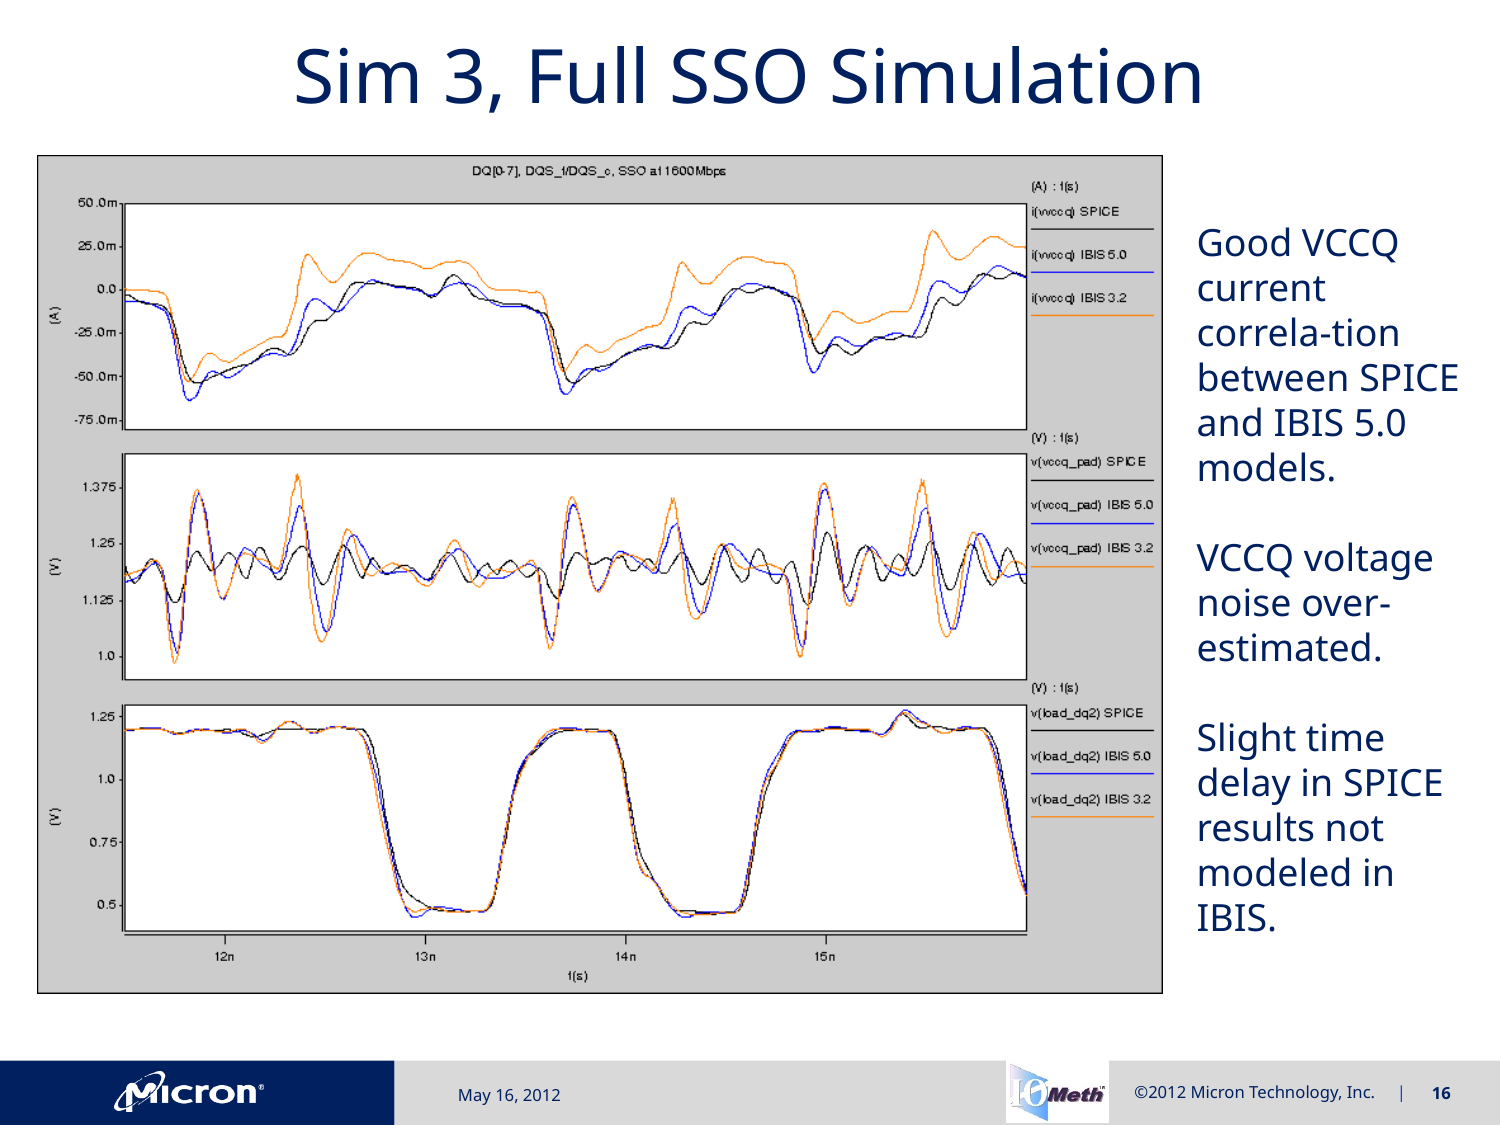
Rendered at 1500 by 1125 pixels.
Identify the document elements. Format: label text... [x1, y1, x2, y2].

picture [114, 1071, 264, 1112]
picture [1006, 1060, 1109, 1123]
picture [37, 155, 1164, 994]
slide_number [442, 1065, 750, 1125]
title Sim 3, Full SSO Simulation [0, 0, 1500, 147]
text_box Good VCCQ current correla-tion between SPICE and IBIS 5.0 models. VCCQ voltage noise over-estimated. Slight time delay in SPICE results not modeled in IBIS. [1181, 211, 1479, 1037]
